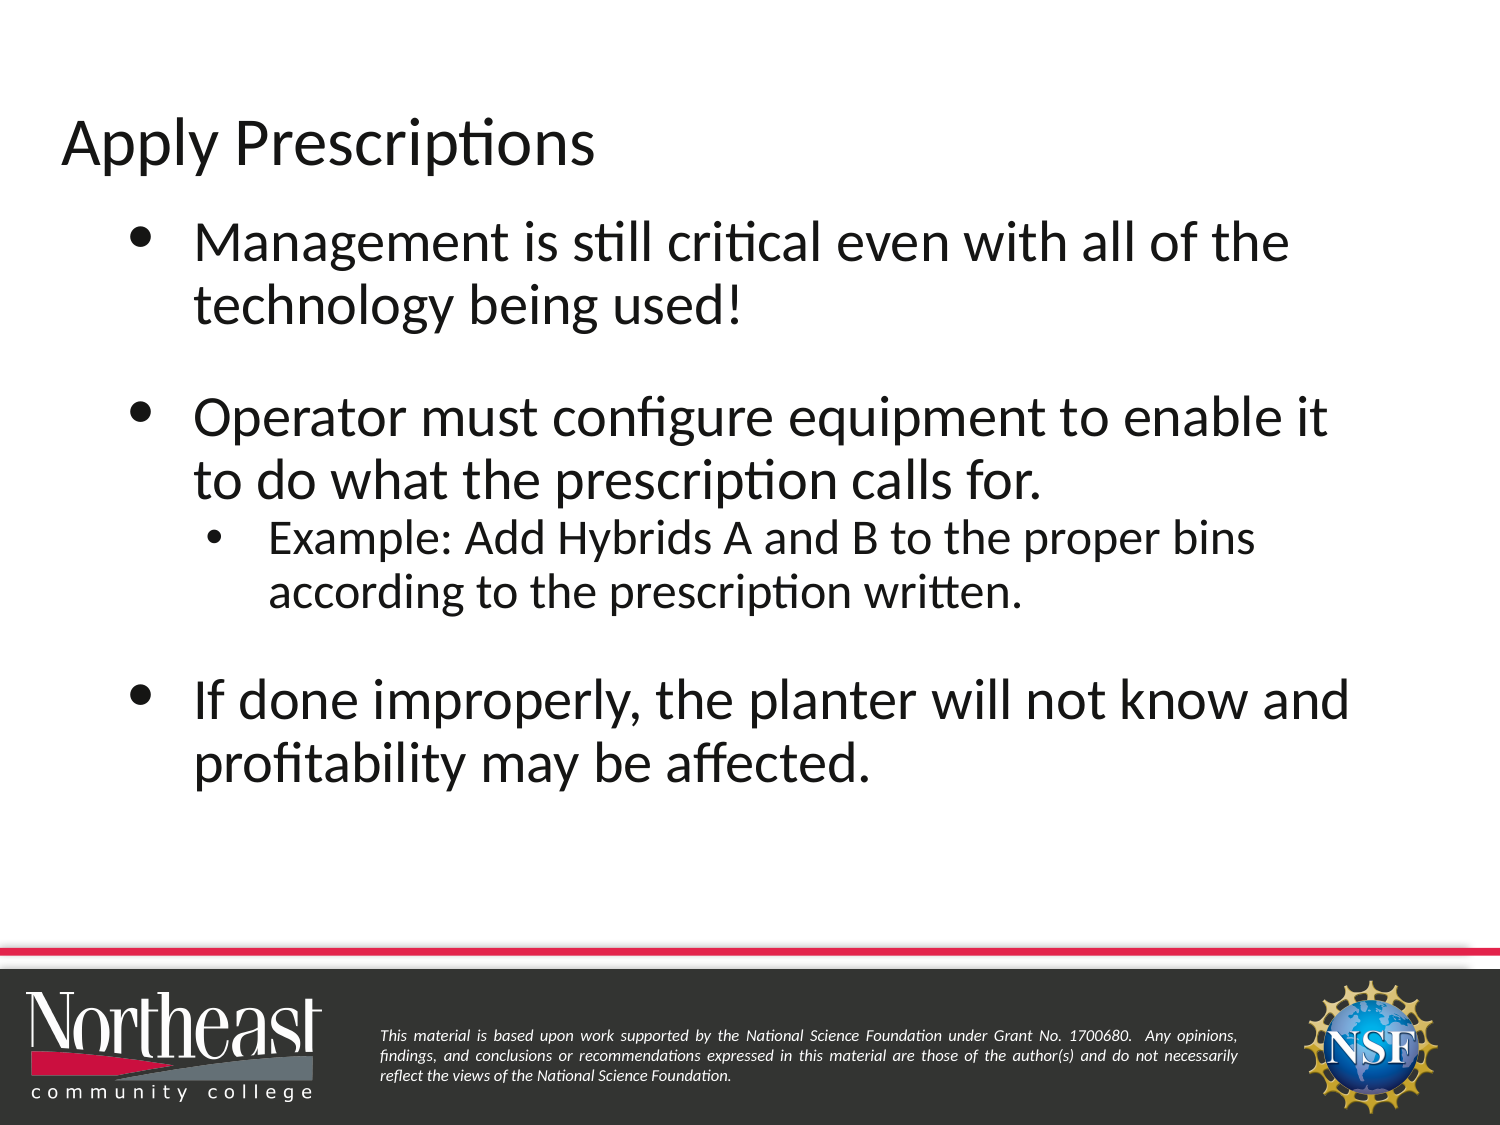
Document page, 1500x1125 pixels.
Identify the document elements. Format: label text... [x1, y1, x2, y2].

title Apply Prescriptions [45, 34, 1483, 253]
picture [26, 992, 322, 1102]
picture [1302, 978, 1440, 1116]
list Management is still critical even with all of the technology being used! Operator must configure equipment to enable it to do what the prescription calls for. Example: Add Hybrids A and B to the proper bins according to the prescription written. If done improperly, the planter will not know and profitability may be affected. [103, 203, 1397, 916]
